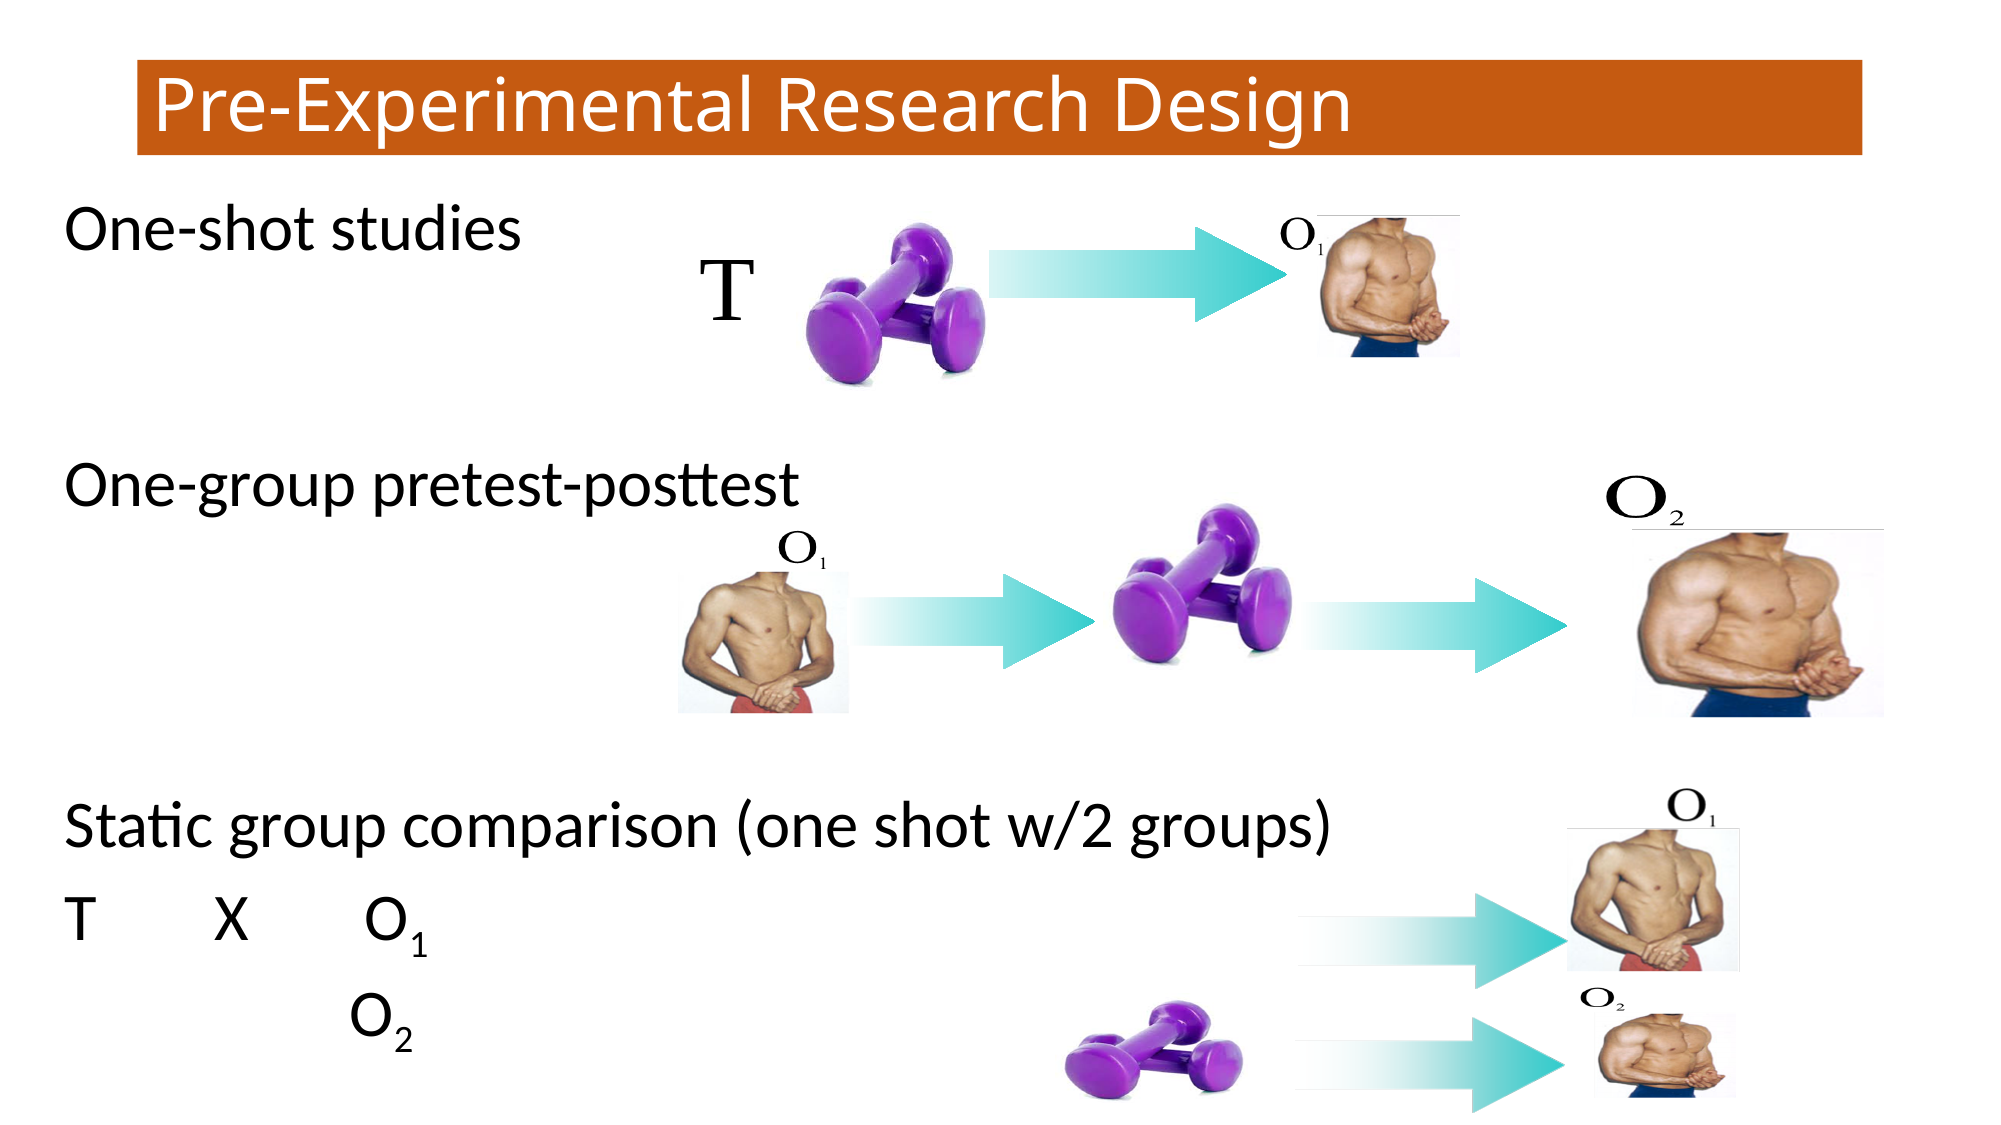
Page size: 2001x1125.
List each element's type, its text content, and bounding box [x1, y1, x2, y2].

text_box [893, 574, 1096, 669]
picture [678, 503, 893, 714]
picture [1247, 190, 1460, 358]
picture [1295, 761, 1783, 1113]
text_box [989, 227, 1247, 322]
text_box One-shot studies One-group pretest-posttest Static group comparison (one shot w/2 groups) T X O1 O2 [49, 185, 1928, 1103]
text_box [1297, 578, 1547, 673]
text_box T [684, 221, 796, 347]
picture [1547, 439, 1884, 718]
picture [1103, 492, 1296, 671]
title Pre-Experimental Research Design [137, 59, 1863, 156]
picture [796, 211, 989, 391]
picture [1055, 993, 1248, 1103]
